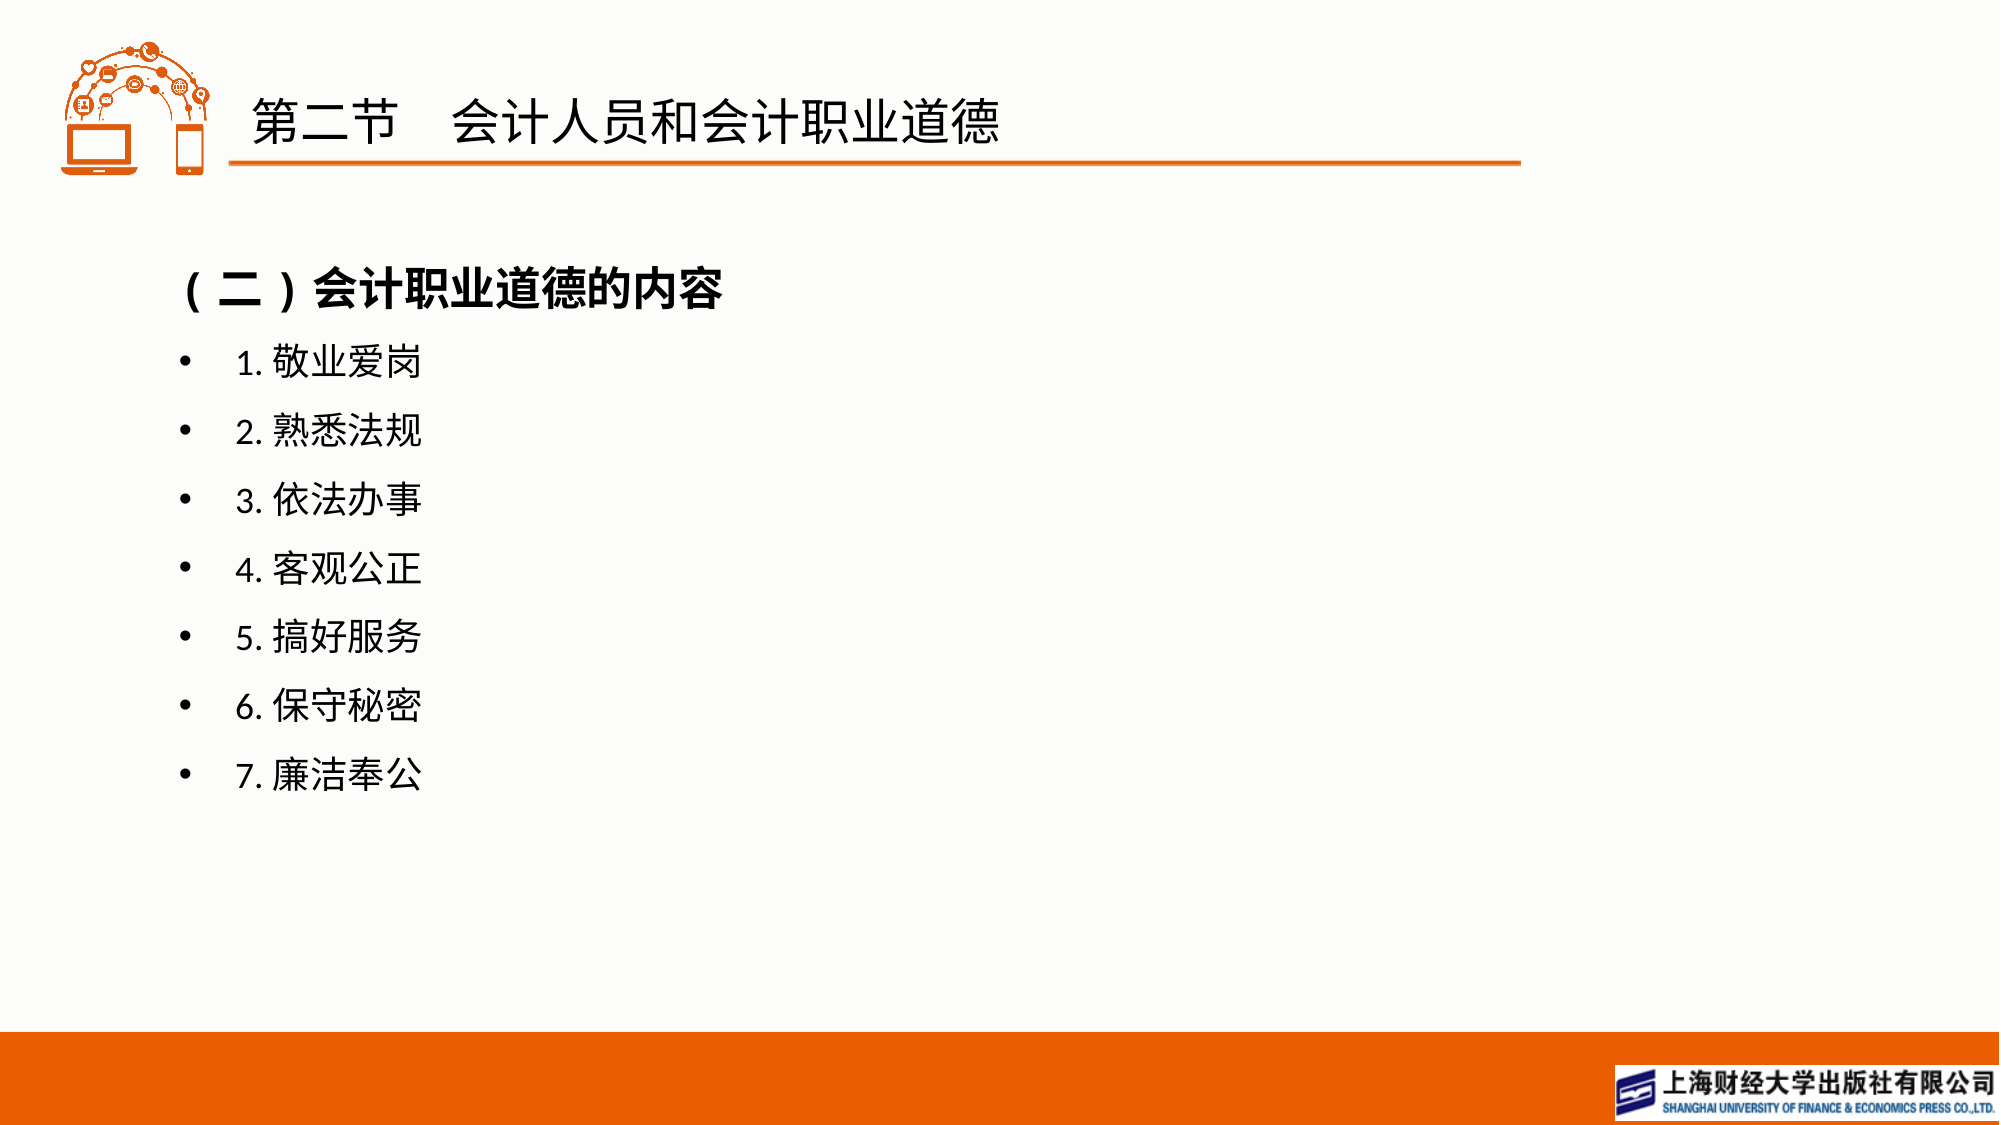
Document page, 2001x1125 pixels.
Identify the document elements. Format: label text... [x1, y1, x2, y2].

title 第二节 会计人员和会计职业道德 [235, 82, 1605, 189]
list (二)会计职业道德的内容 1.敬业爱岗 2.熟悉法规 3.依法办事 4.客观公正 5.搞好服务 6.保守秘密 7.廉洁奉公 [163, 227, 1849, 1049]
picture [0, 0, 2000, 1125]
